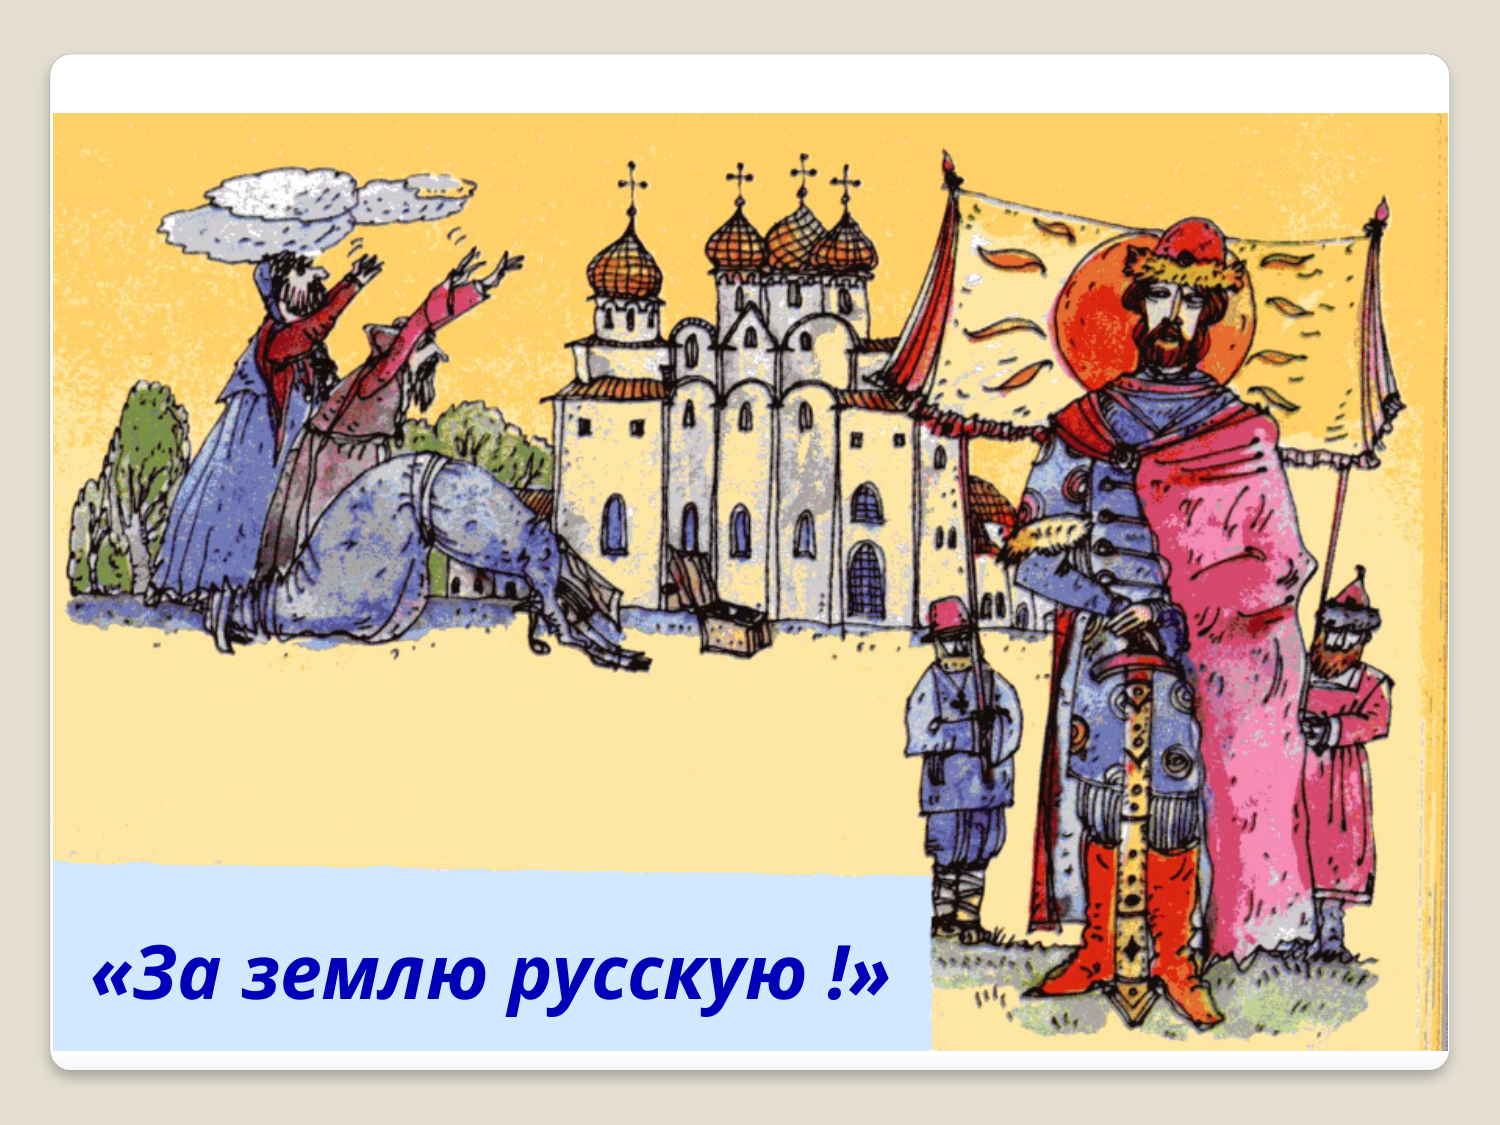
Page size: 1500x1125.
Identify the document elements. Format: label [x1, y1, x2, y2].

picture [52, 113, 1448, 1052]
